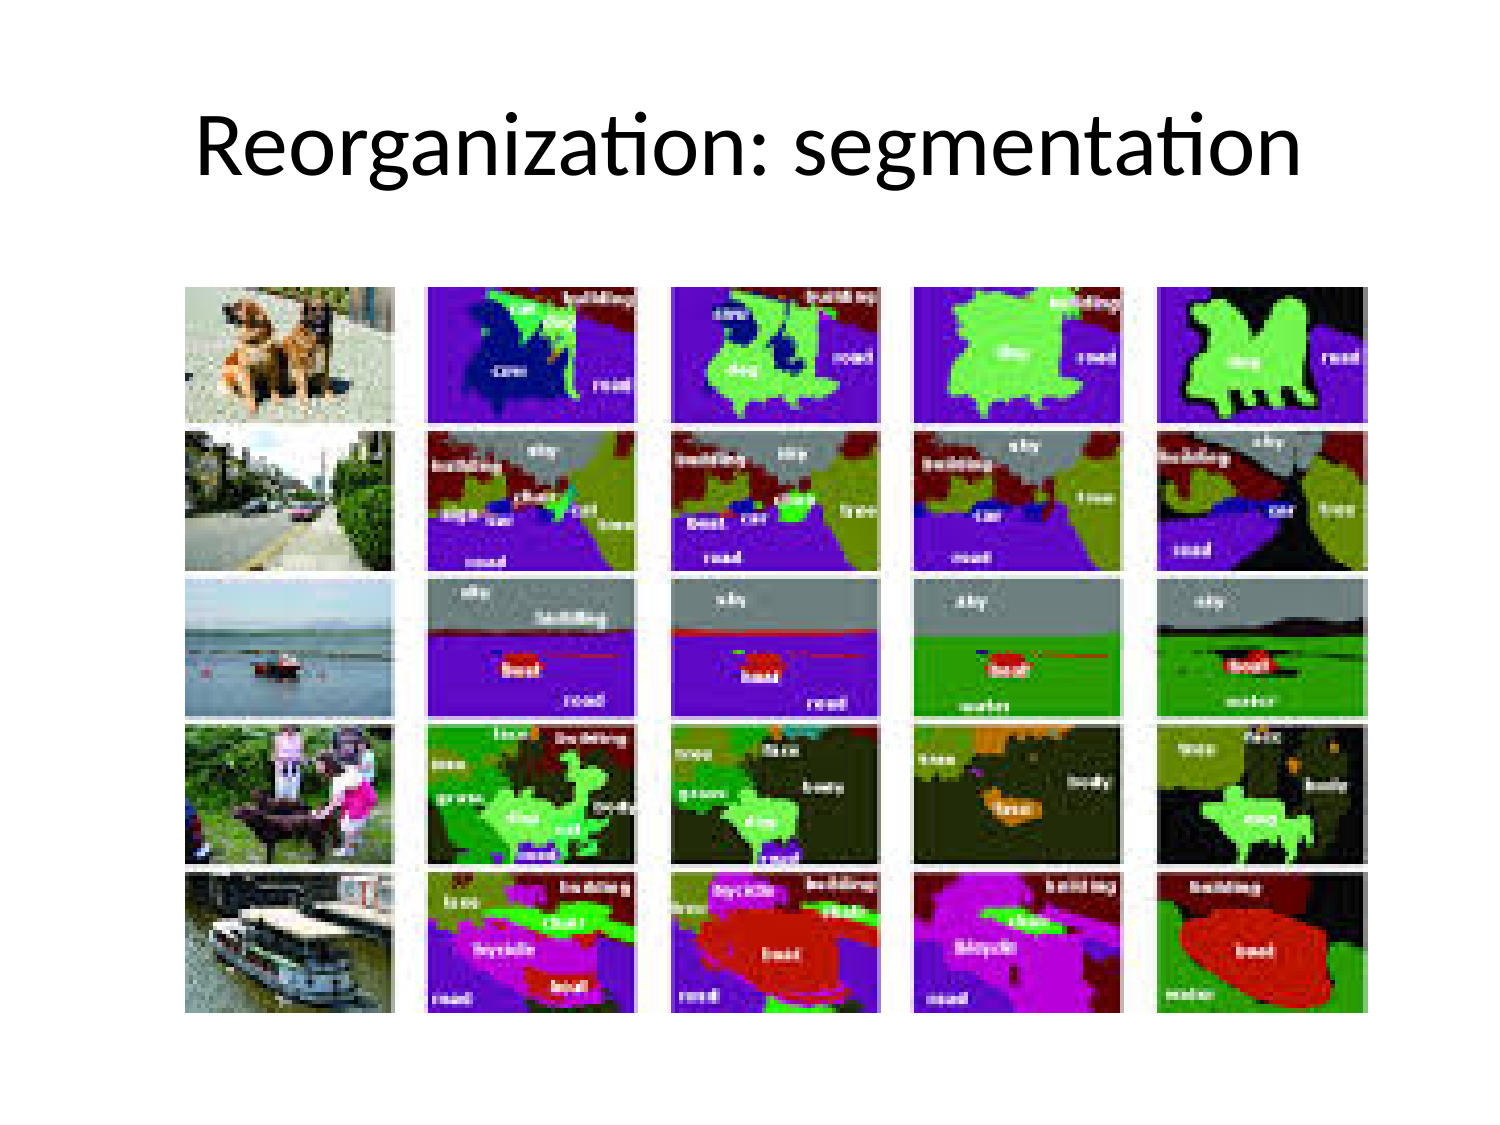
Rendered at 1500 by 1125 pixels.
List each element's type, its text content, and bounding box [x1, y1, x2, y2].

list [185, 287, 1368, 1013]
title Reorganization: segmentation [75, 45, 1425, 233]
